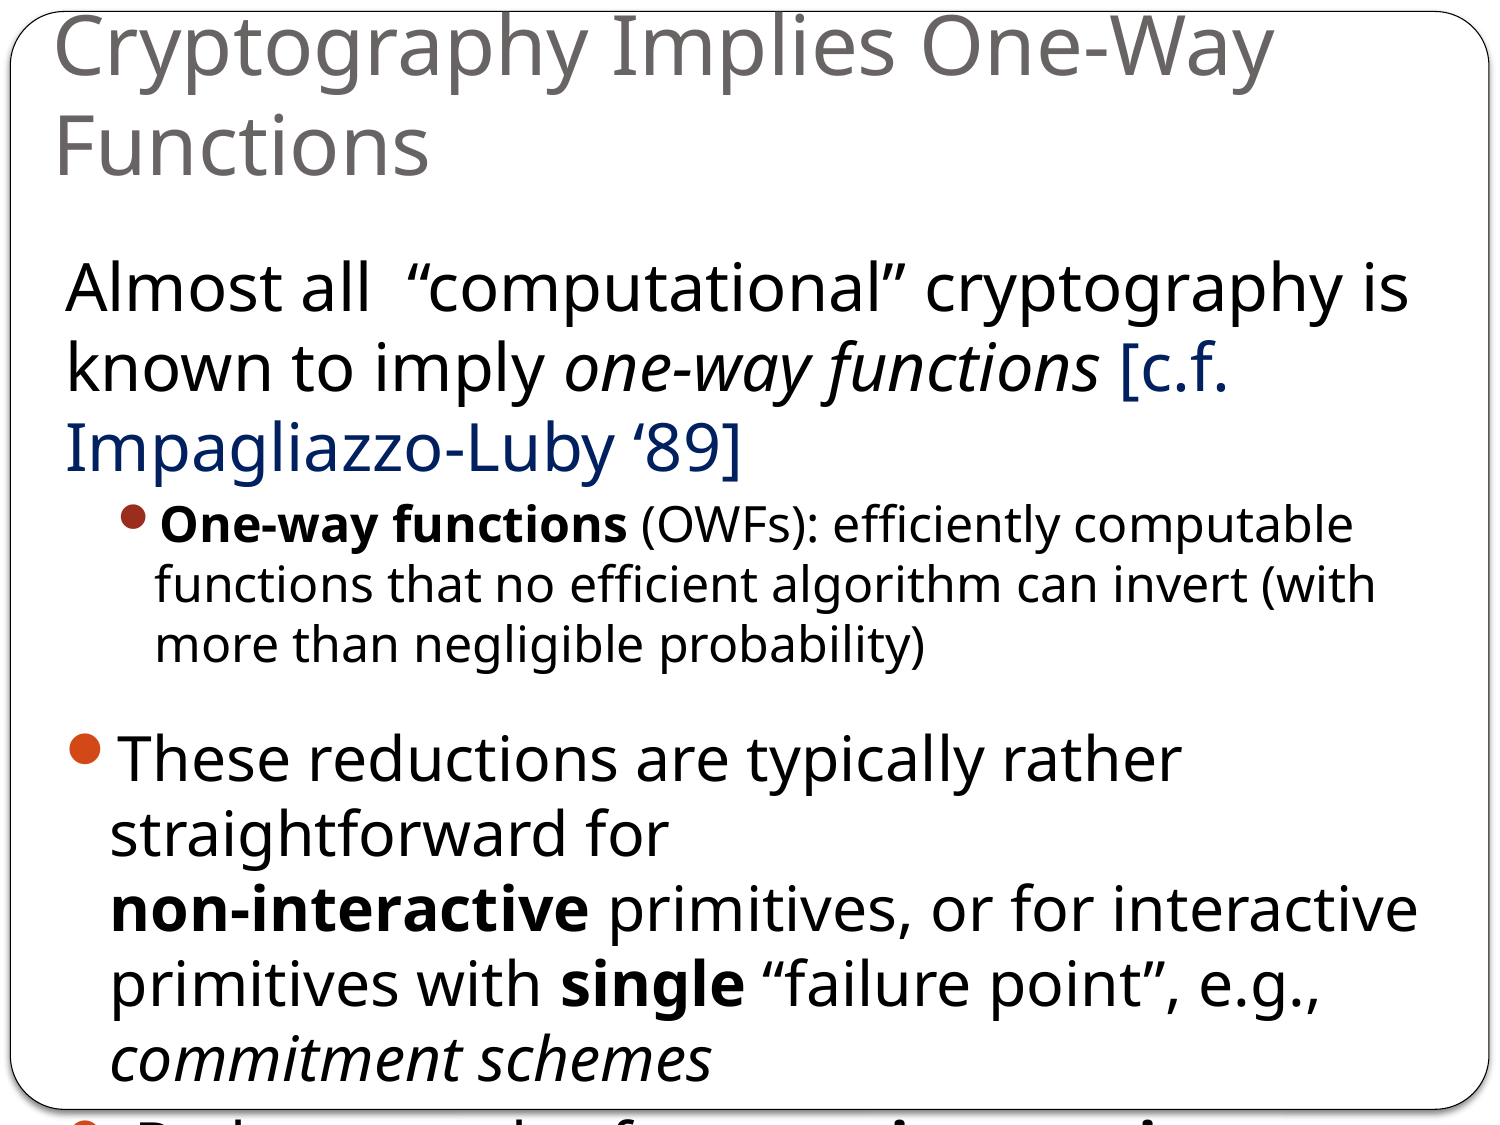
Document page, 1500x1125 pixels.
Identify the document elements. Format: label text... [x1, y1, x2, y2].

list Almost all “computational” cryptography is known to imply one-way functions [c.f. Impagliazzo-Luby ‘89] One-way functions (OWFs): efficiently computable functions that no efficient algorithm can invert (with more than negligible probability) These reductions are typically rather straightforward for non-interactive primitives, or for interactive primitives with single “failure point”, e.g., commitment schemes Rather complex for some interactive primitives Full characterization of coin-flipping protocols is not known [49, 237, 1488, 1063]
title Cryptography Implies One-Way Functions [37, 24, 1500, 208]
